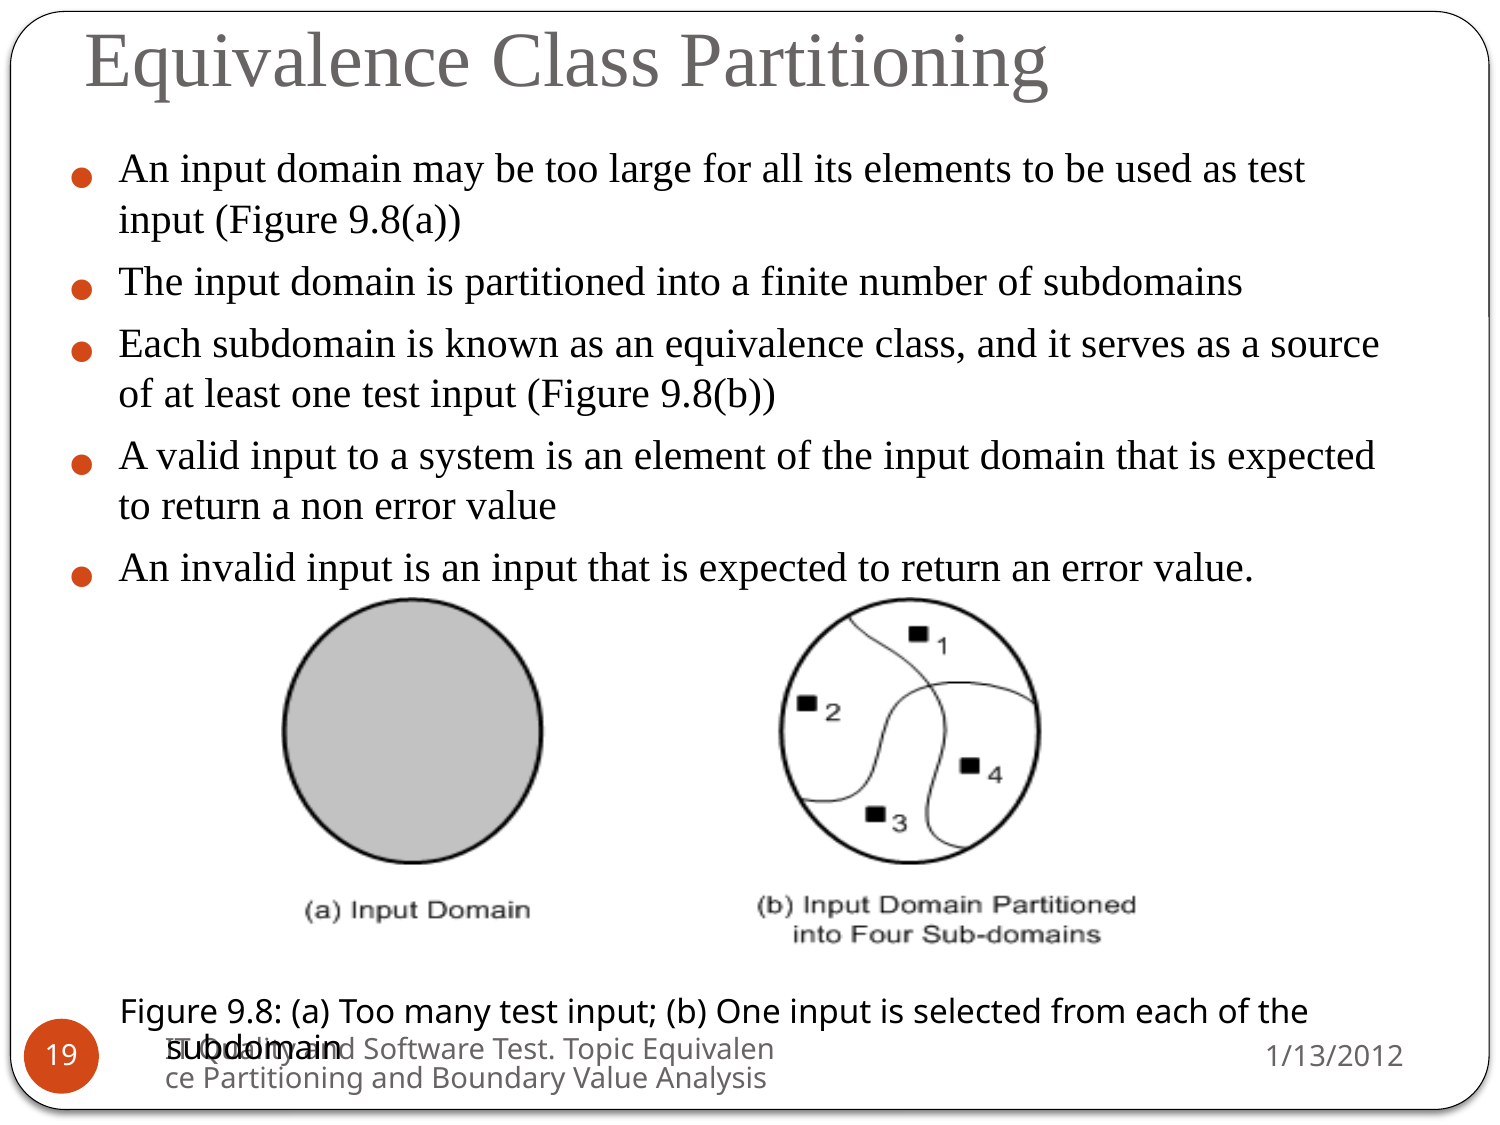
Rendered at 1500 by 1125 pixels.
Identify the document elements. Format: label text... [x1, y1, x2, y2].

footer IT Quality and Software Test. Topic Equivalence Partitioning and Boundary Value Analysis [150, 1047, 800, 1088]
title Equivalence Class Partitioning [70, 0, 1421, 118]
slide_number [1012, 1047, 1419, 1094]
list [280, 597, 1147, 950]
text_box Figure 9.8: (a) Too many test input; (b) One input is selected from each of the subdomain [104, 987, 1448, 1047]
slide_number 19 [23, 1018, 99, 1094]
list An input domain may be too large for all its elements to be used as test input (Figure 9.8(a)) The input domain is partitioned into a finite number of subdomains Each subdomain is known as an equivalence class, and it serves as a source of at least one test input (Figure 9.8(b)) A valid input to a system is an element of the input domain that is expected to return a non error value An invalid input is an input that is expected to return an error value. [58, 128, 1407, 598]
